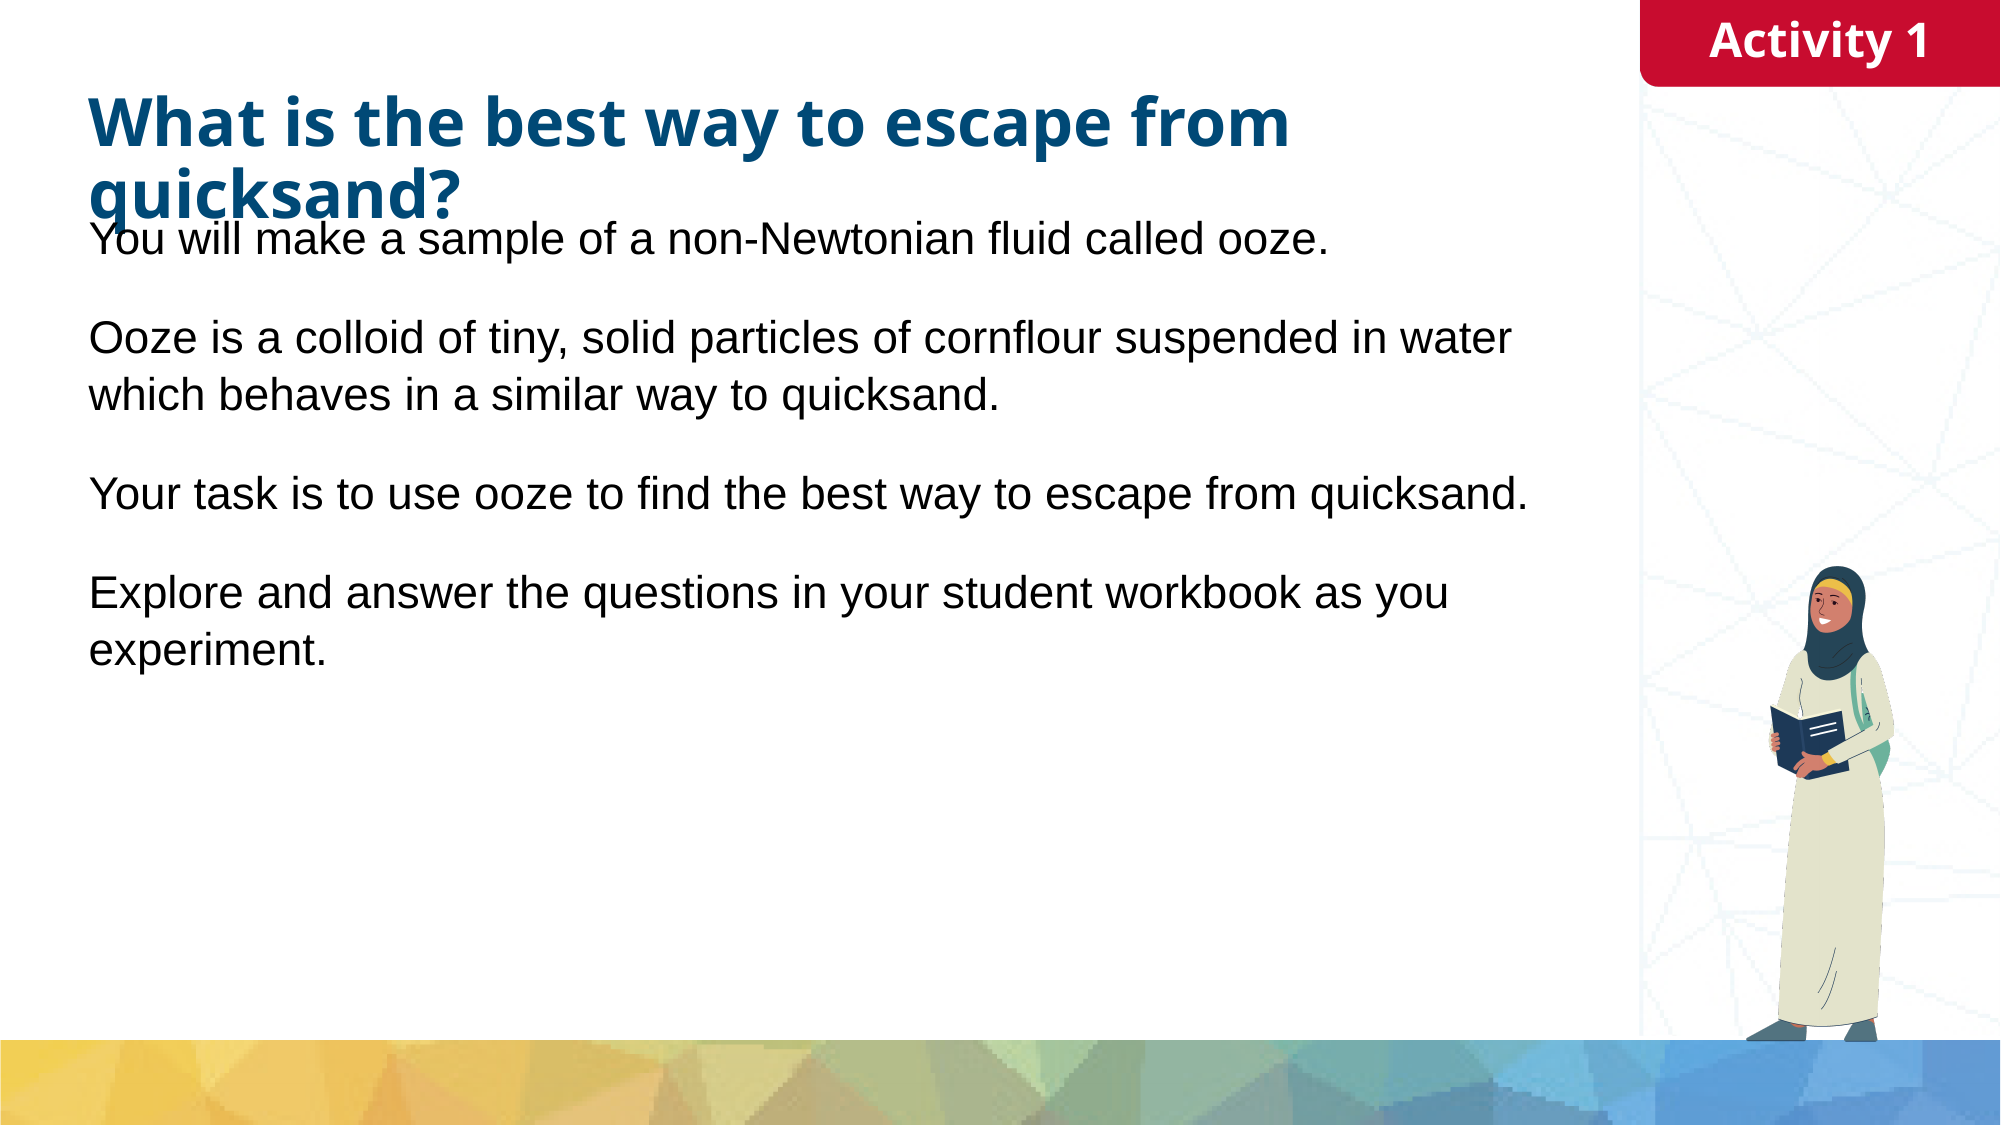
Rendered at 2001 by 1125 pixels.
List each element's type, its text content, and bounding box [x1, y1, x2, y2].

picture [0, 0, 2001, 1125]
list You will make a sample of a non-Newtonian fluid called ooze. Ooze is a colloid of tiny, solid particles of cornflour suspended in water which behaves in a similar way to quicksand. Your task is to use ooze to find the best way to escape from quicksand. Explore and answer the questions in your student workbook as you experiment. [88, 206, 1565, 890]
title What is the best way to escape from quicksand? [88, 88, 1565, 161]
